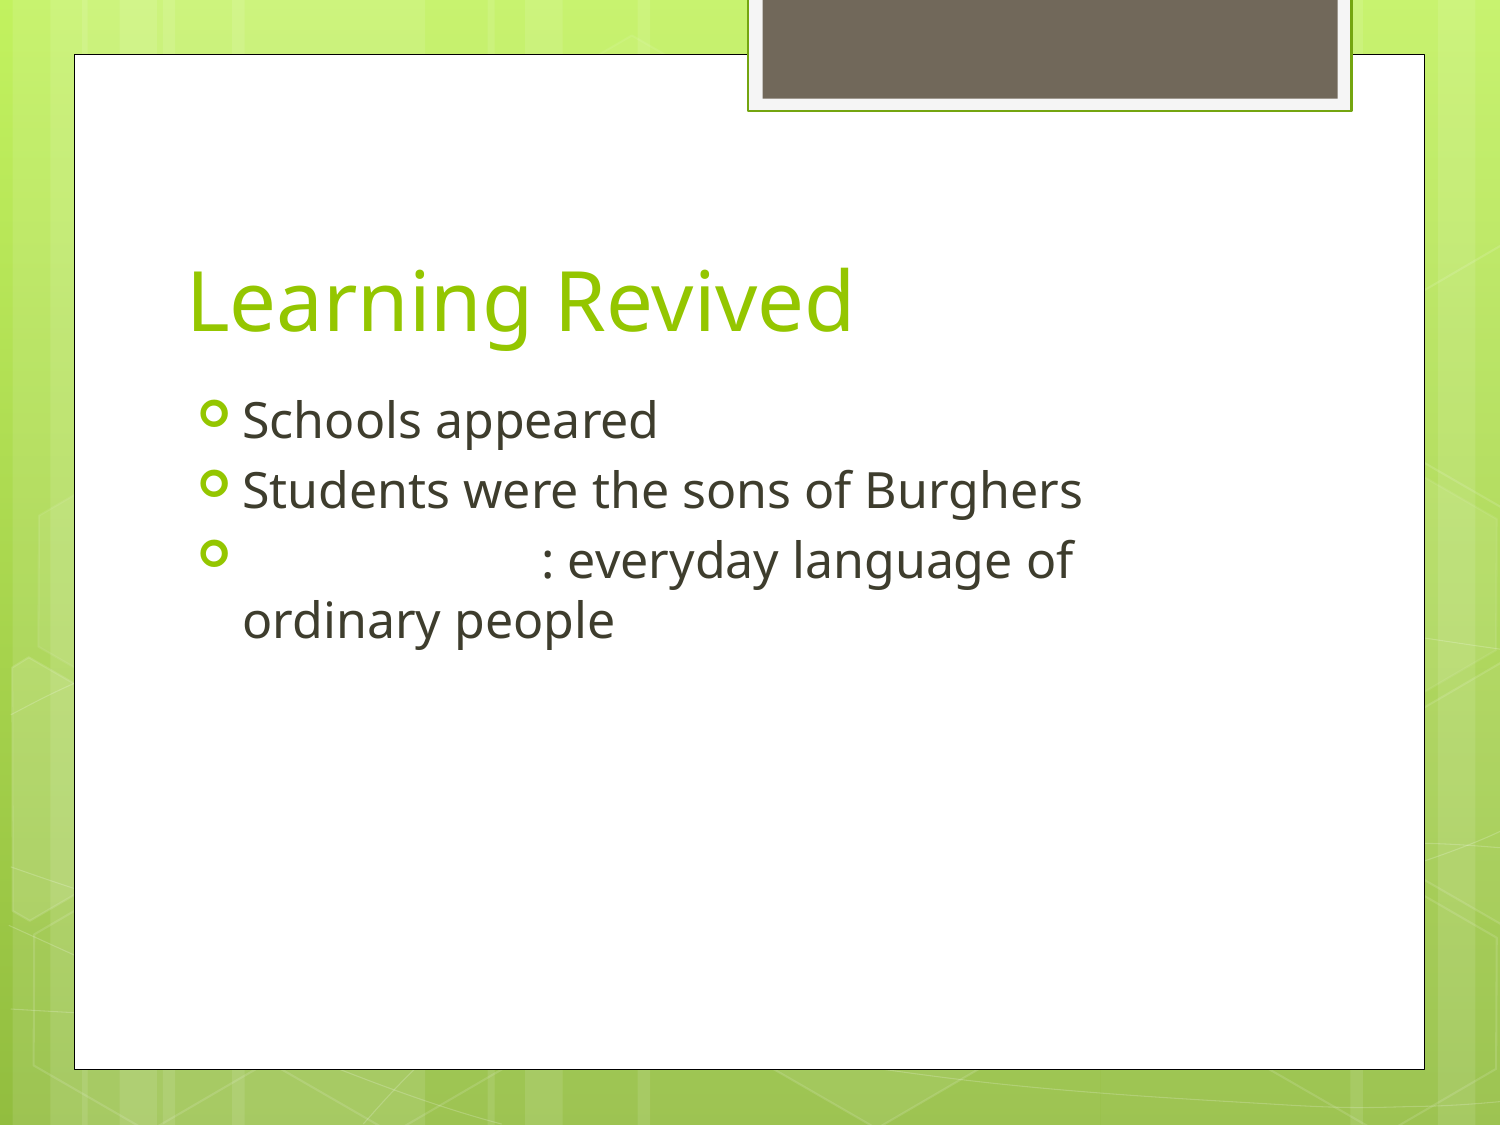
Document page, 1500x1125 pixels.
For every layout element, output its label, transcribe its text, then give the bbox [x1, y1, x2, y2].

title Learning Revived [171, 168, 1324, 357]
list Schools appeared Students were the sons of Burghers : everyday language of ordinary people [171, 381, 1283, 957]
